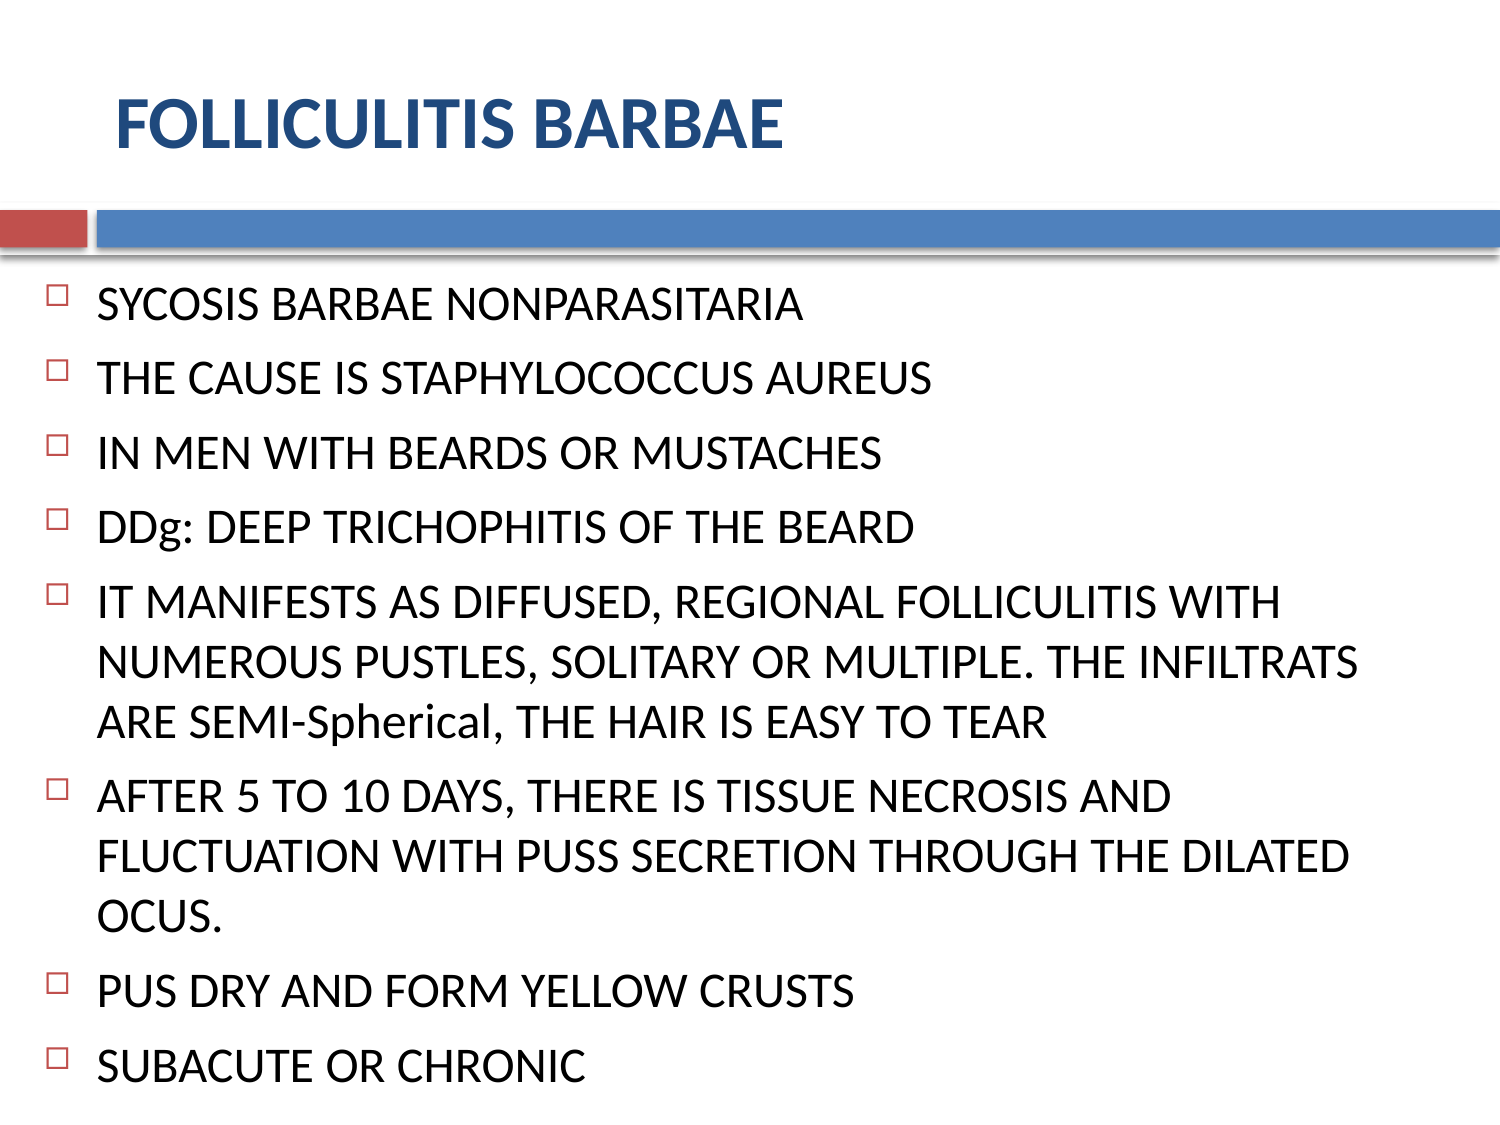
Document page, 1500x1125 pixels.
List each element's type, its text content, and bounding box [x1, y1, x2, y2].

list SYCOSIS BARBAE NONPARASITARIA THE CAUSE IS STAPHYLOCOCCUS AUREUS IN MEN WITH BEARDS OR MUSTACHES DDg: DEEP TRICHOPHITIS OF THE BEARD IT MANIFESTS AS DIFFUSED, REGIONAL FOLLICULITIS WITH NUMEROUS PUSTLES, SOLITARY OR MULTIPLE. THE INFILTRATS ARE SEMI-Spherical, THE HAIR IS EASY TO TEAR AFTER 5 TO 10 DAYS, THERE IS TISSUE NECROSIS AND FLUCTUATION WITH PUSS SECRETION THROUGH THE DILATED OCUS. PUS DRY AND FORM YELLOW CRUSTS SUBACUTE OR CHRONIC [29, 262, 1438, 1106]
title FOLLICULITIS BARBAE [100, 37, 1438, 200]
